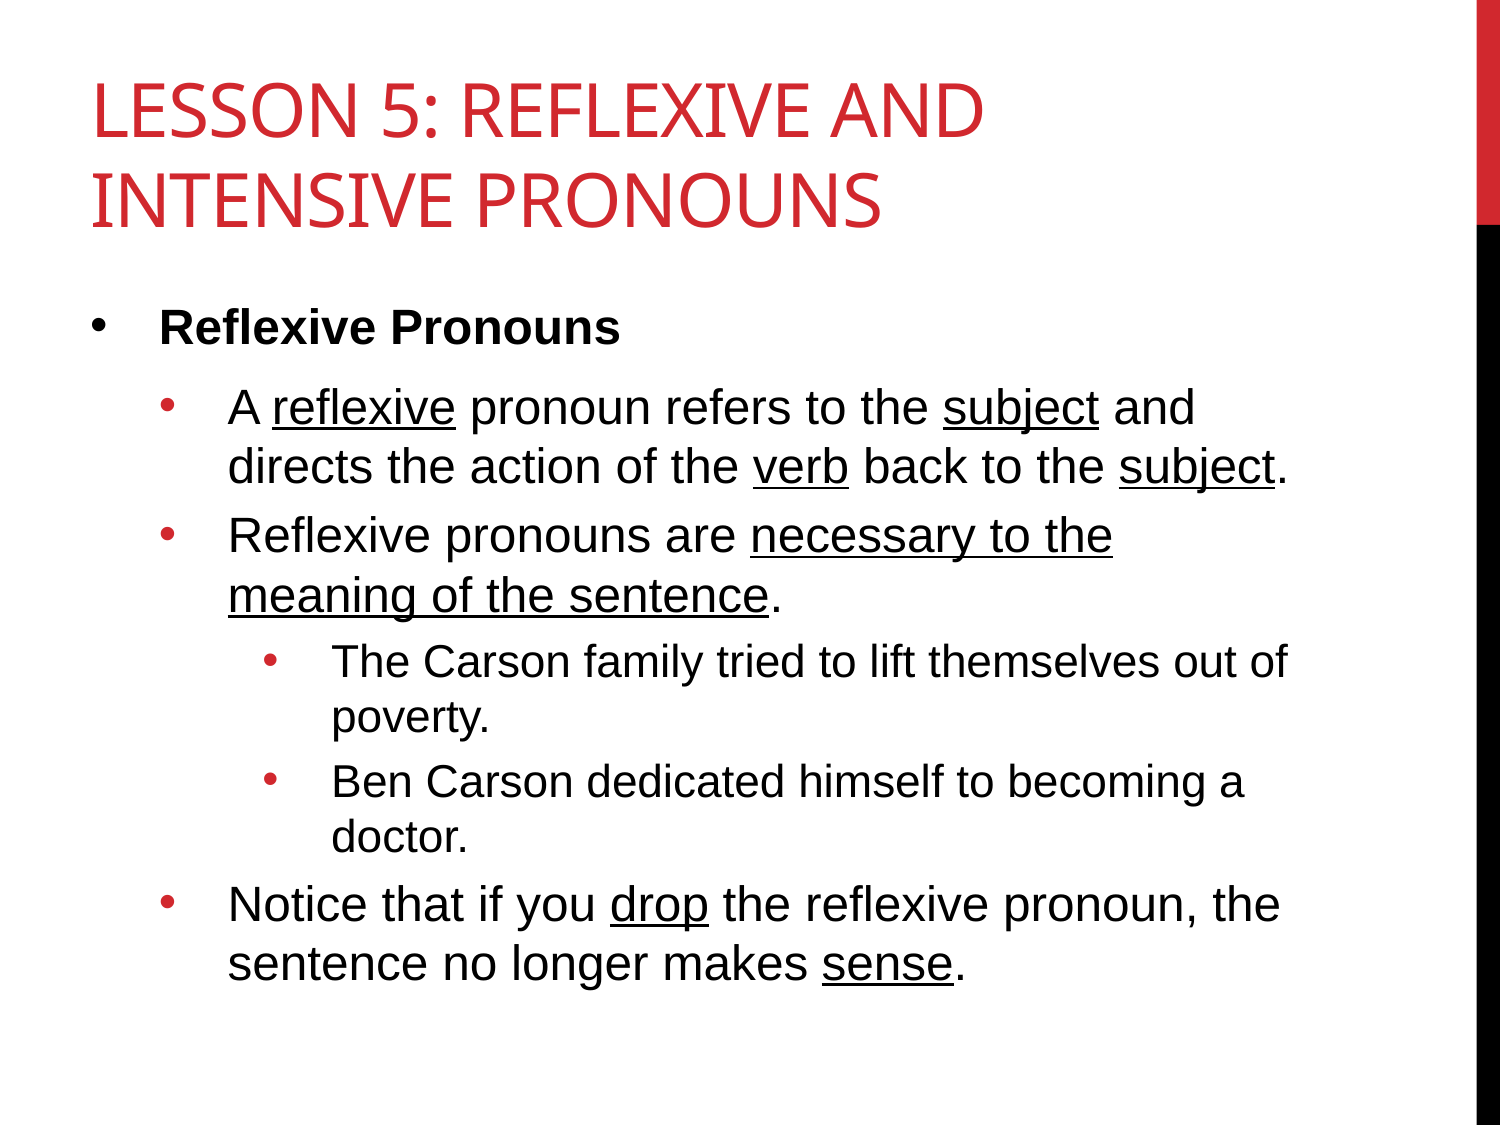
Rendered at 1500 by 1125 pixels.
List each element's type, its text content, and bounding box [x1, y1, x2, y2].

list Reflexive Pronouns A reflexive pronoun refers to the subject and directs the action of the verb back to the subject. Reflexive pronouns are necessary to the meaning of the sentence. The Carson family tried to lift themselves out of poverty. Ben Carson dedicated himself to becoming a doctor. Notice that if you drop the reflexive pronoun, the sentence no longer makes sense. [75, 287, 1325, 1005]
title Lesson 5: Reflexive and Intensive Pronouns [75, 25, 1025, 250]
